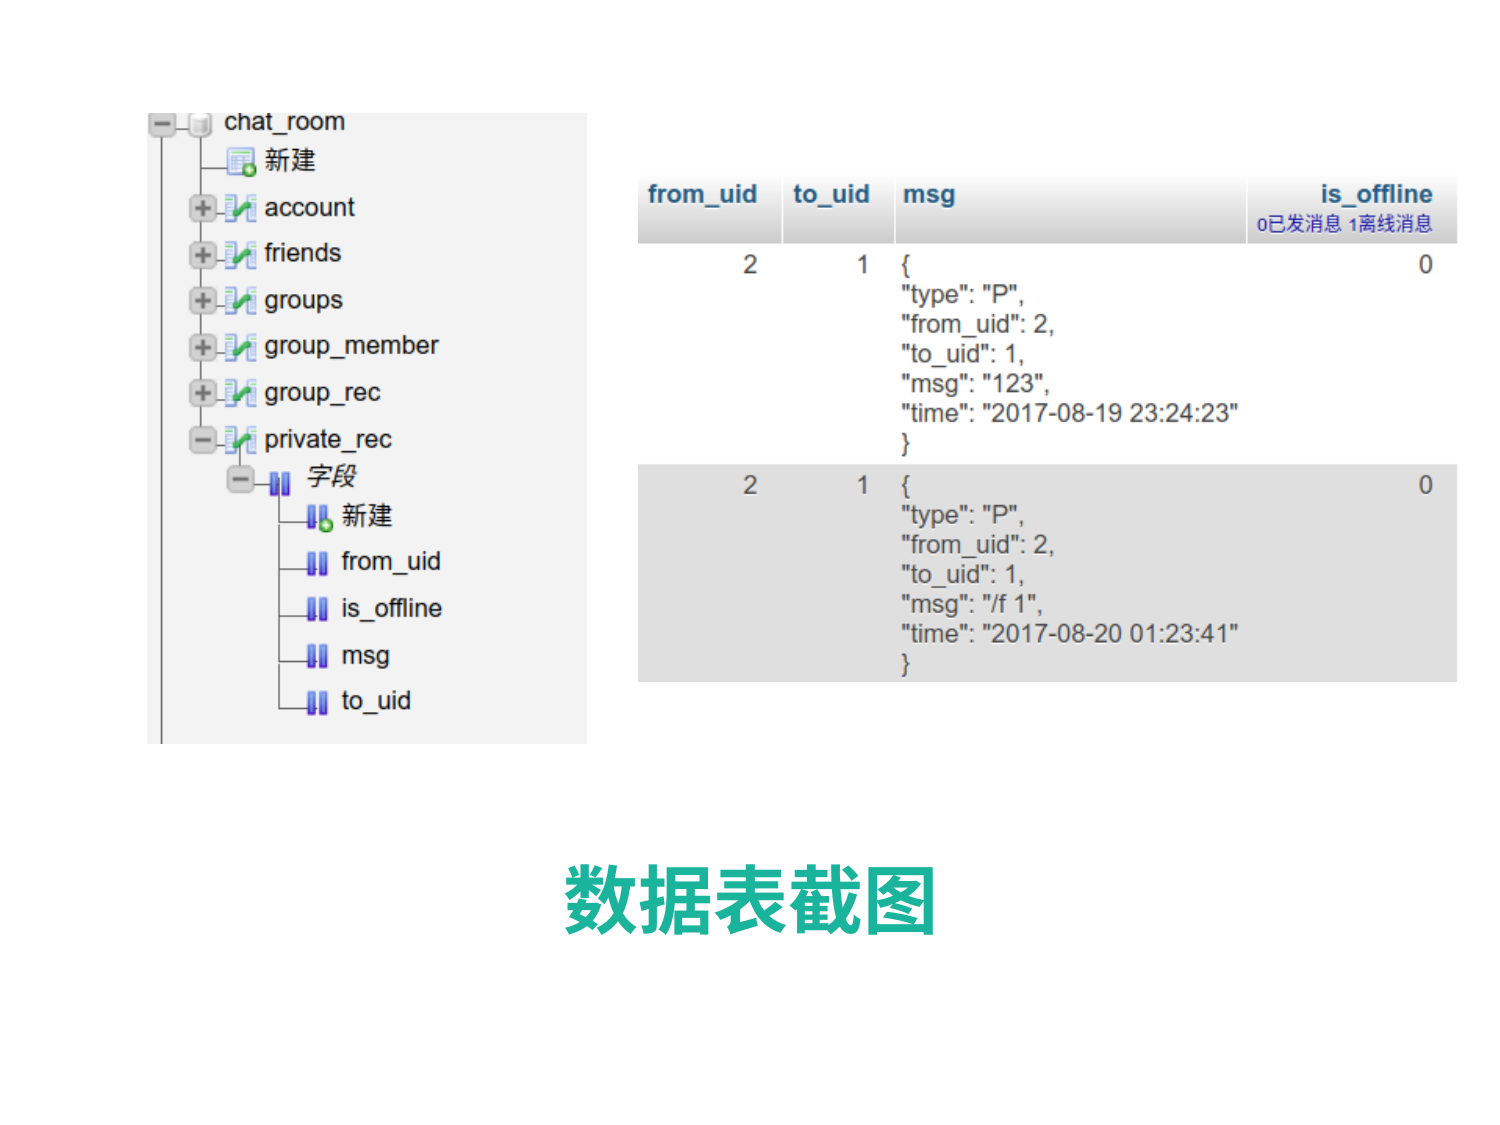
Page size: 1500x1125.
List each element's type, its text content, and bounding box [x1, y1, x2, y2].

picture [147, 113, 587, 744]
picture [638, 175, 1460, 682]
text_box 数据表截图 [549, 845, 954, 951]
